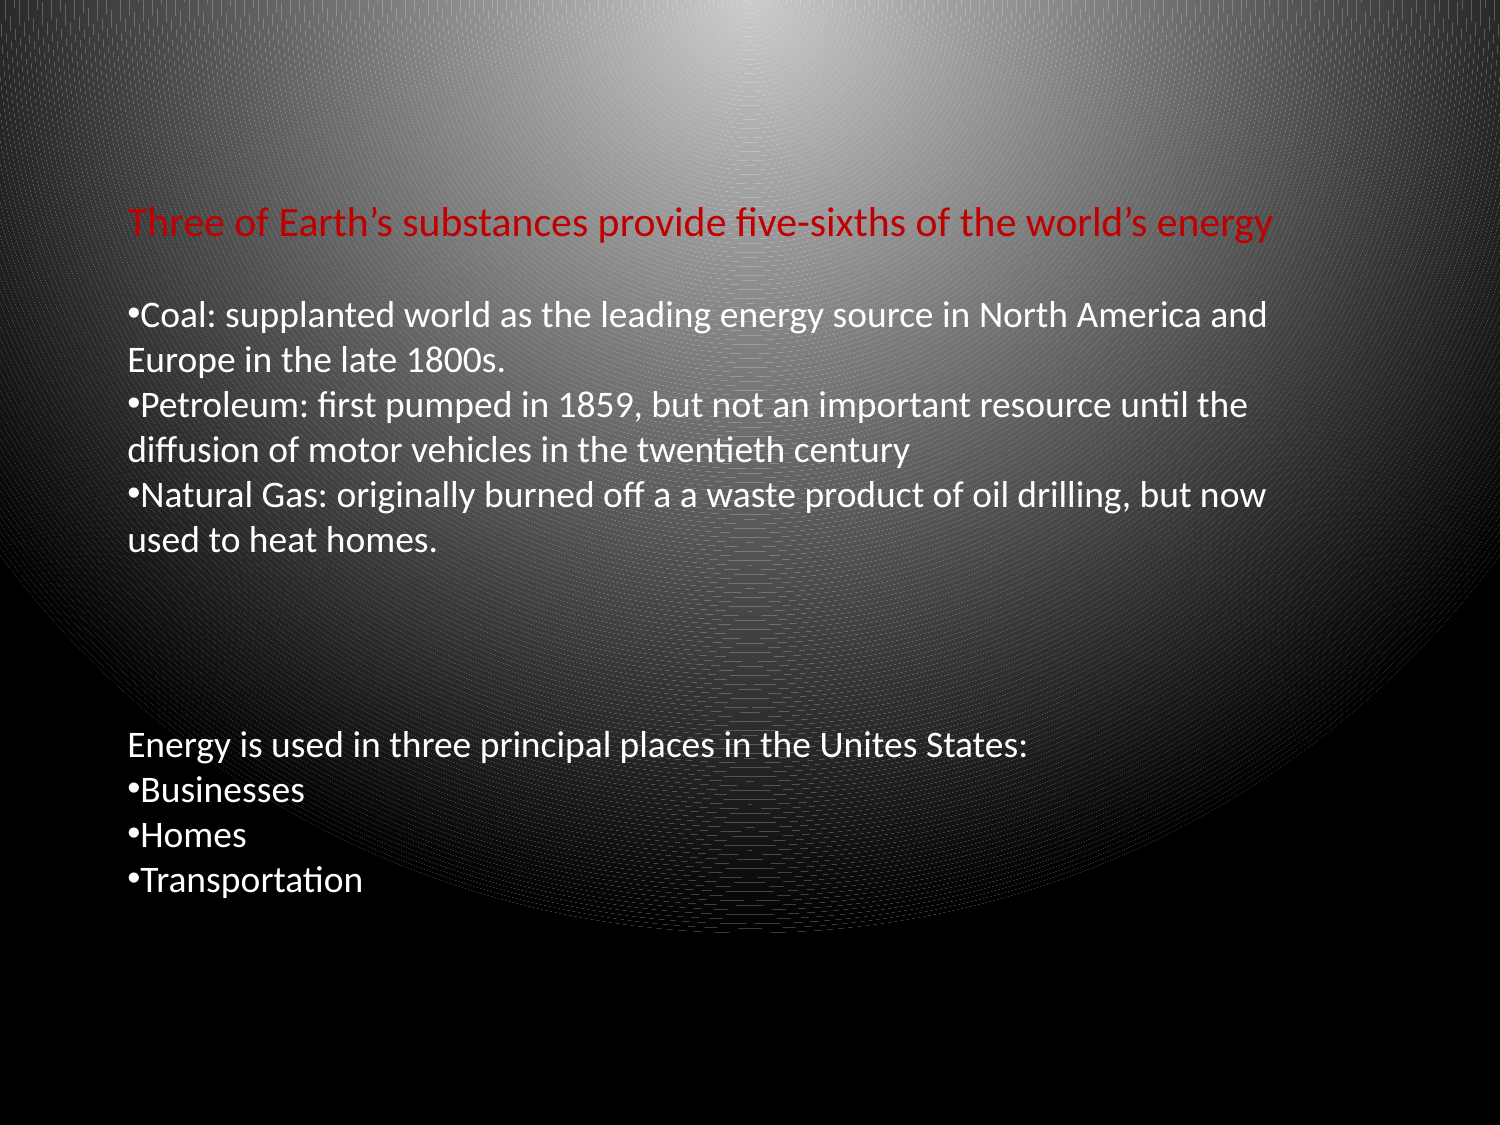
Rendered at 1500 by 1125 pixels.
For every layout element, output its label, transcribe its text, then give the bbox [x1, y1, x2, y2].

text_box Energy is used in three principal places in the Unites States: Businesses Homes Transportation [112, 712, 1375, 908]
text_box Three of Earth’s substances provide five-sixths of the world’s energy Coal: supplanted world as the leading energy source in North America and Europe in the late 1800s. Petroleum: first pumped in 1859, but not an important resource until the diffusion of motor vehicles in the twentieth century Natural Gas: originally burned off a a waste product of oil drilling, but now used to heat homes. [112, 187, 1338, 613]
